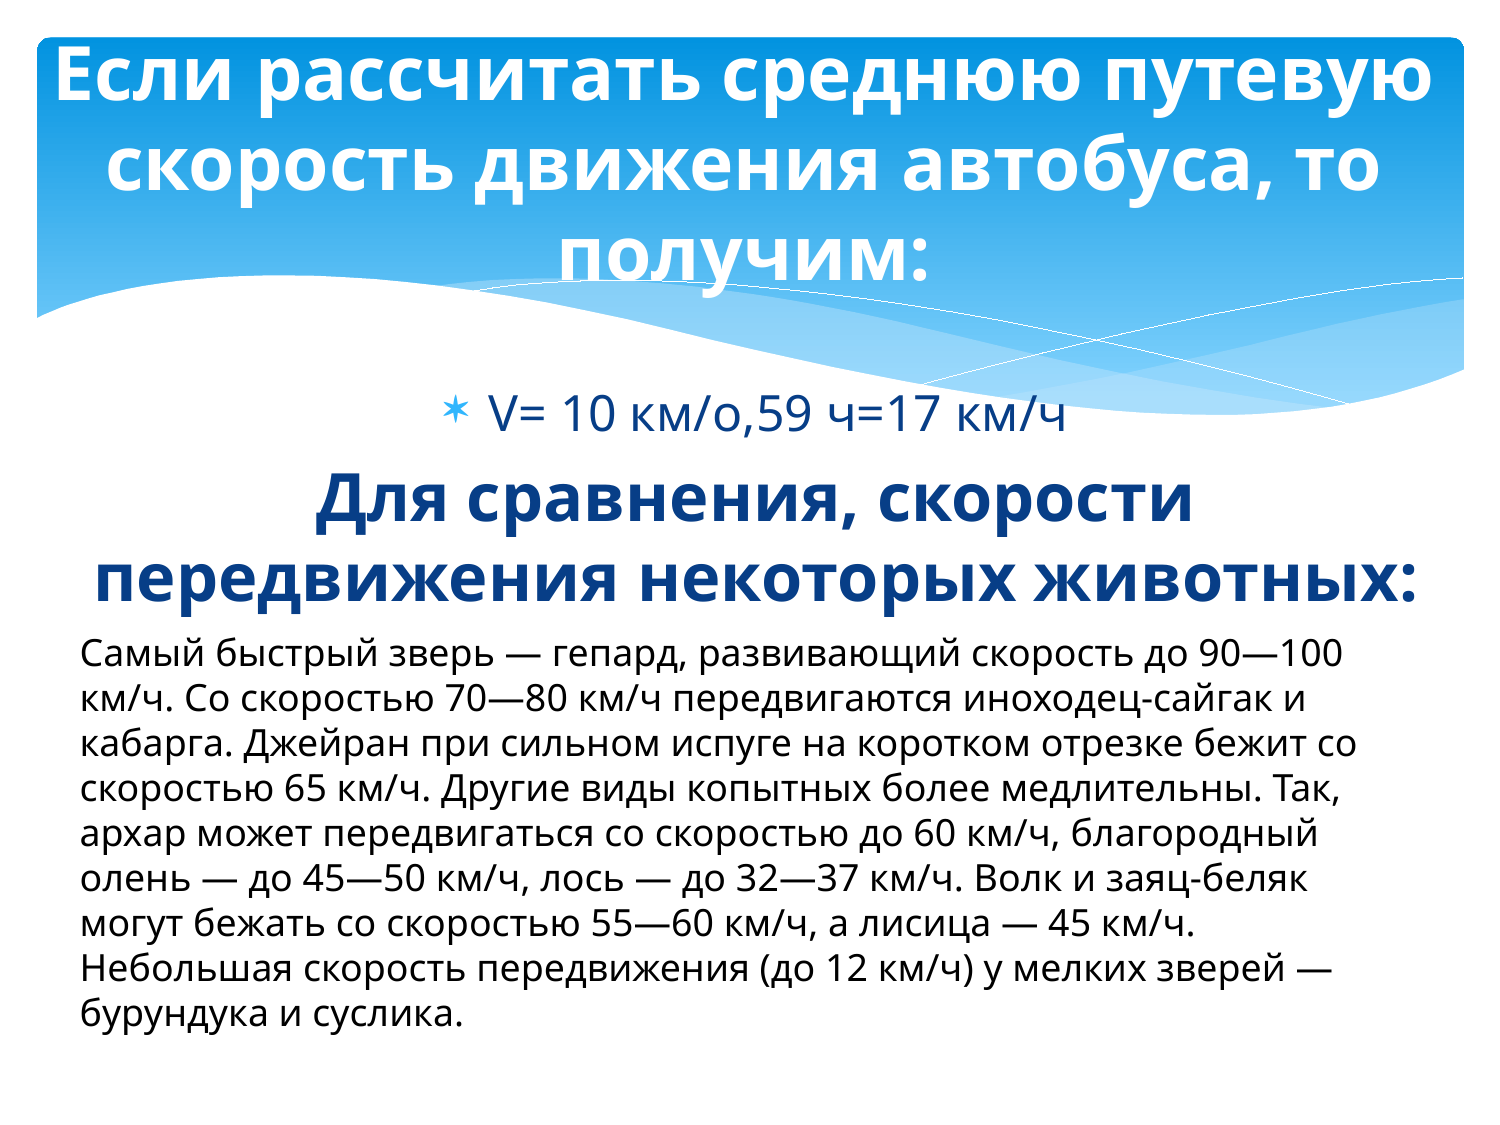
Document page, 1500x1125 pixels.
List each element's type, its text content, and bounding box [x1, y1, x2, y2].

picture [59, 47, 89, 54]
text_box Самый быстрый зверь — гепард, развивающий скорость до 90—100 км/ч. Со скоростью 70—80 км/ч передвигаются иноходец-сайгак и кабарга. Джейран при сильном испуге на коротком отрезке бежит со скоростью 65 км/ч. Другие виды копытных более медлительны. Так, архар может передвигаться со скоростью до 60 км/ч, благородный олень — до 45—50 км/ч, лось — до 32—37 км/ч. Волк и заяц-беляк могут бежать со скоростью 55—60 км/ч, а лисица — 45 км/ч. Небольшая скорость передвижения (до 12 км/ч) у мелких зверей — бурундука и суслика. [64, 621, 1433, 1042]
list V= 10 км/о,59 ч=17 км/ч Для сравнения, скорости передвижения некоторых животных: [53, 373, 1459, 1005]
title Если рассчитать среднюю путевую скорость движения автобуса, то получим: [29, 54, 1459, 268]
